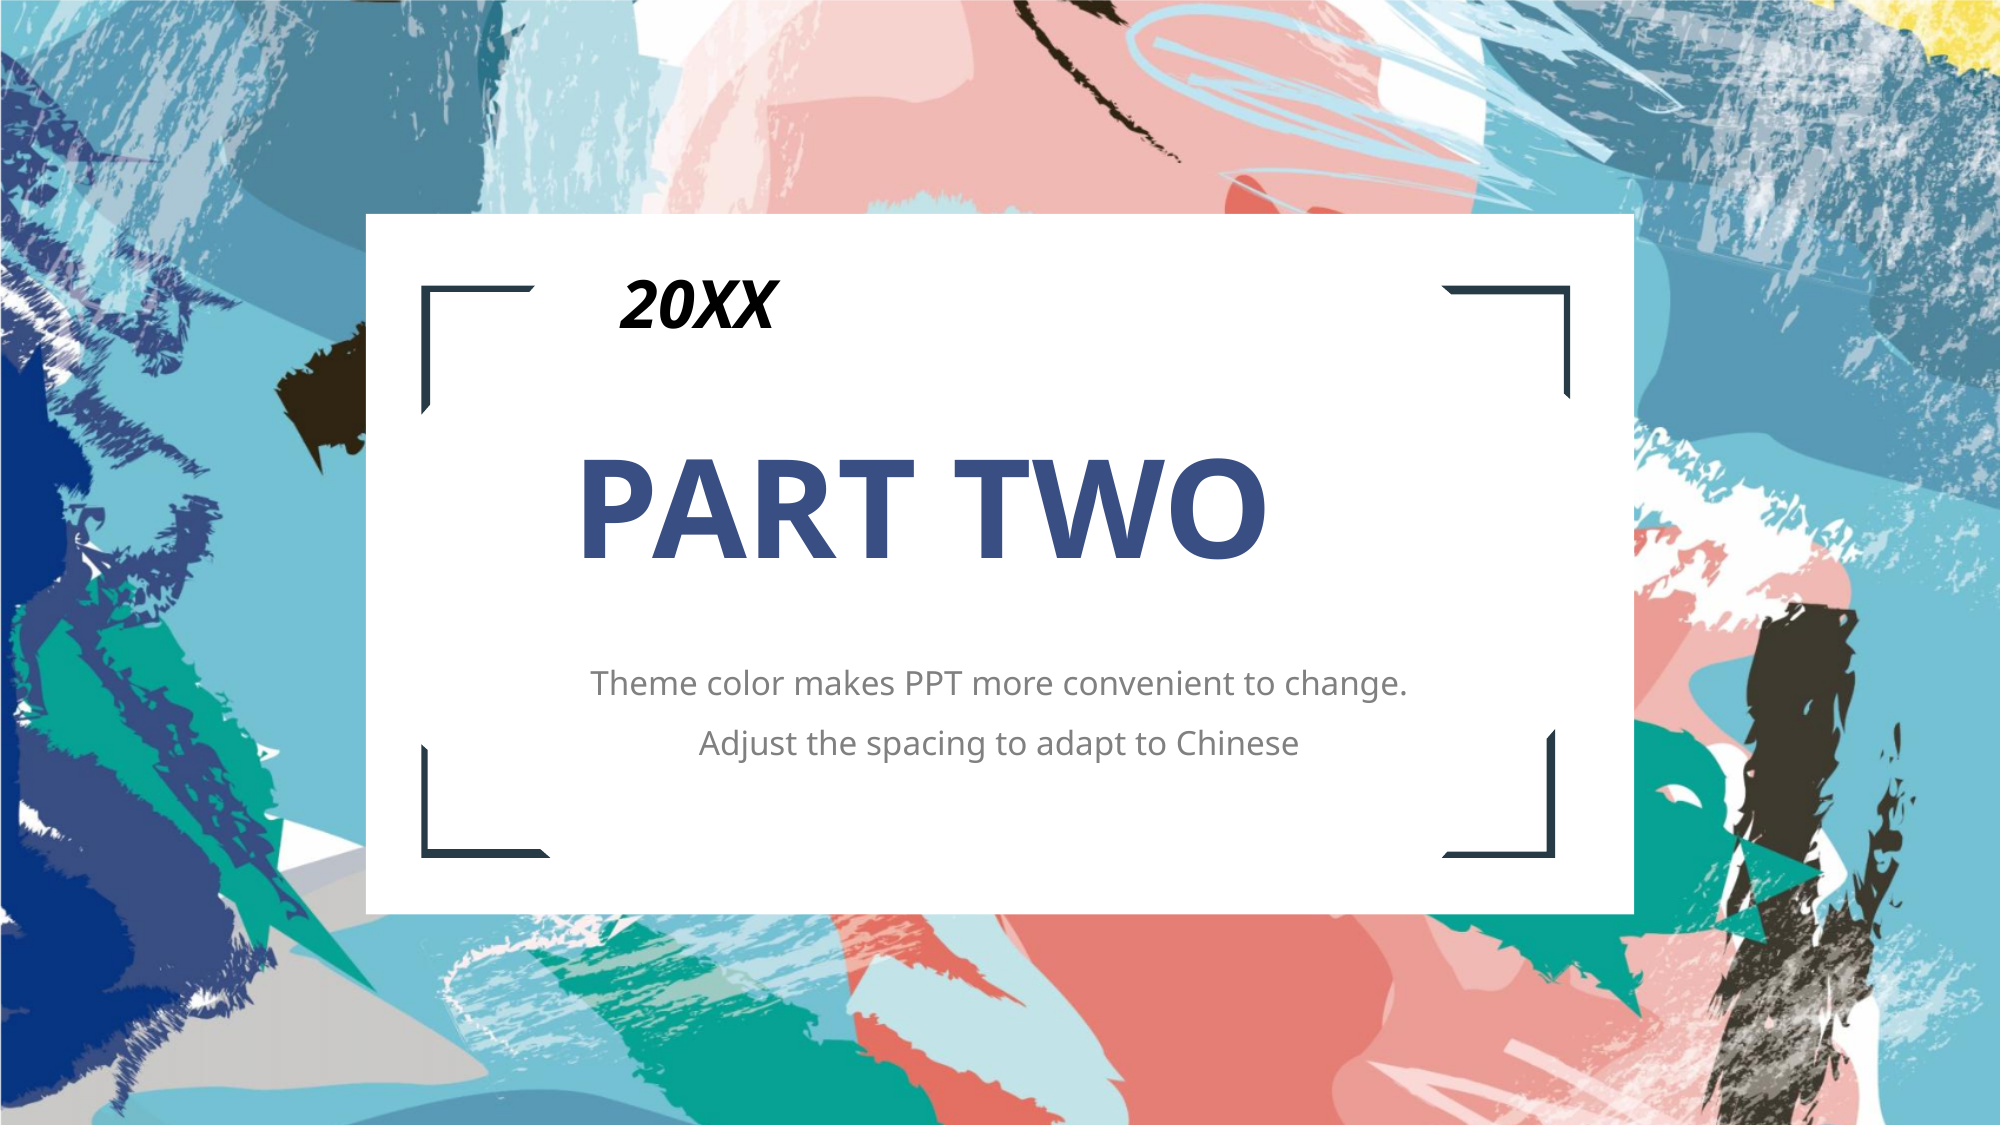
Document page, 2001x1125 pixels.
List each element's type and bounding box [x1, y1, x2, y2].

text_box [365, 213, 435, 916]
text_box [1565, 213, 1635, 916]
text_box [421, 744, 435, 858]
text_box [421, 285, 435, 415]
picture [3, 0, 2000, 1125]
text_box [1565, 285, 1571, 400]
